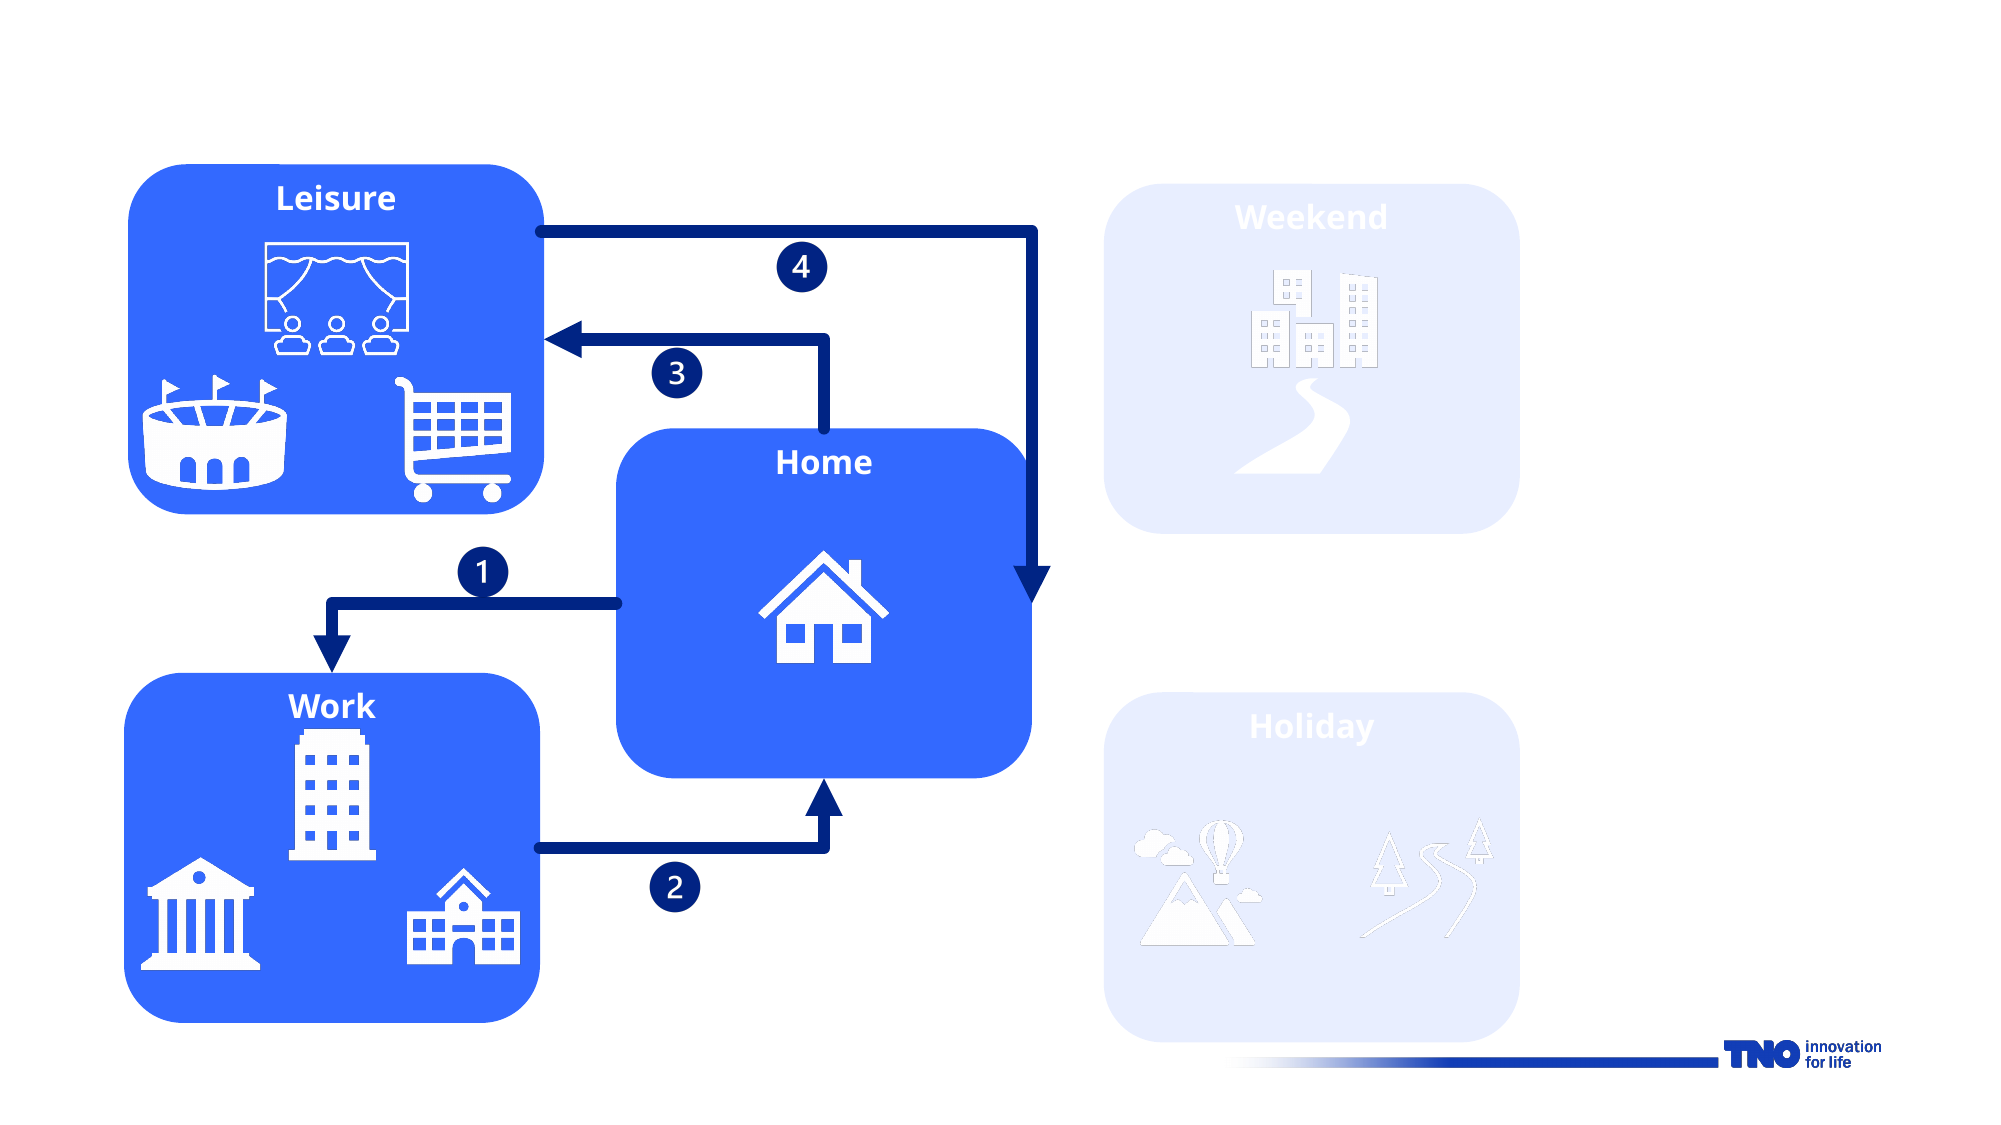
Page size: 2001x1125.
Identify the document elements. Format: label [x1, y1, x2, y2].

text_box [123, 164, 1520, 1043]
text_box [331, 603, 616, 673]
text_box [539, 778, 824, 848]
picture [451, 540, 515, 604]
picture [643, 855, 707, 919]
text_box [541, 231, 1032, 604]
picture [1222, 1040, 1882, 1068]
